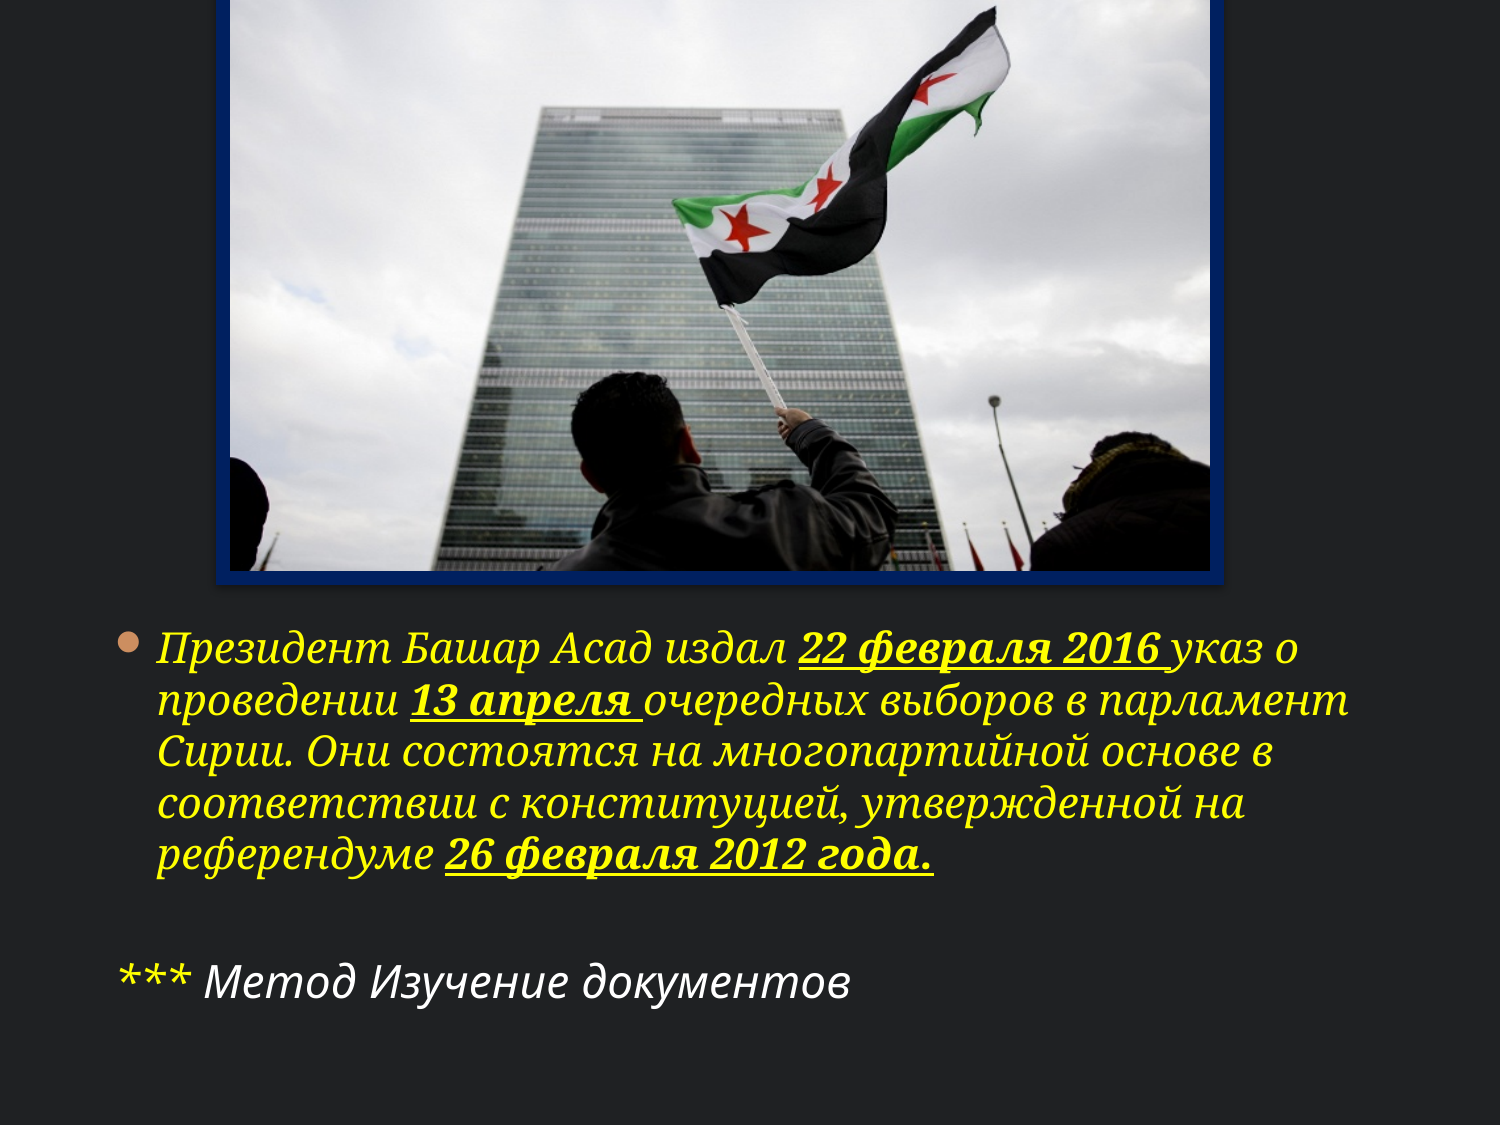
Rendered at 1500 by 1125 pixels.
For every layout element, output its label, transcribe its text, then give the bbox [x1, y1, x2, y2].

picture [230, 0, 1211, 572]
list Президент Башар Асад издал 22 февраля 2016 указ о проведении 13 апреля очередных выборов в парламент Сирии. Они состоятся на многопартийной основе в соответствии с конституцией, утвержденной на референдуме 26 февраля 2012 года. *** Метод Изучение документов [100, 613, 1400, 1125]
